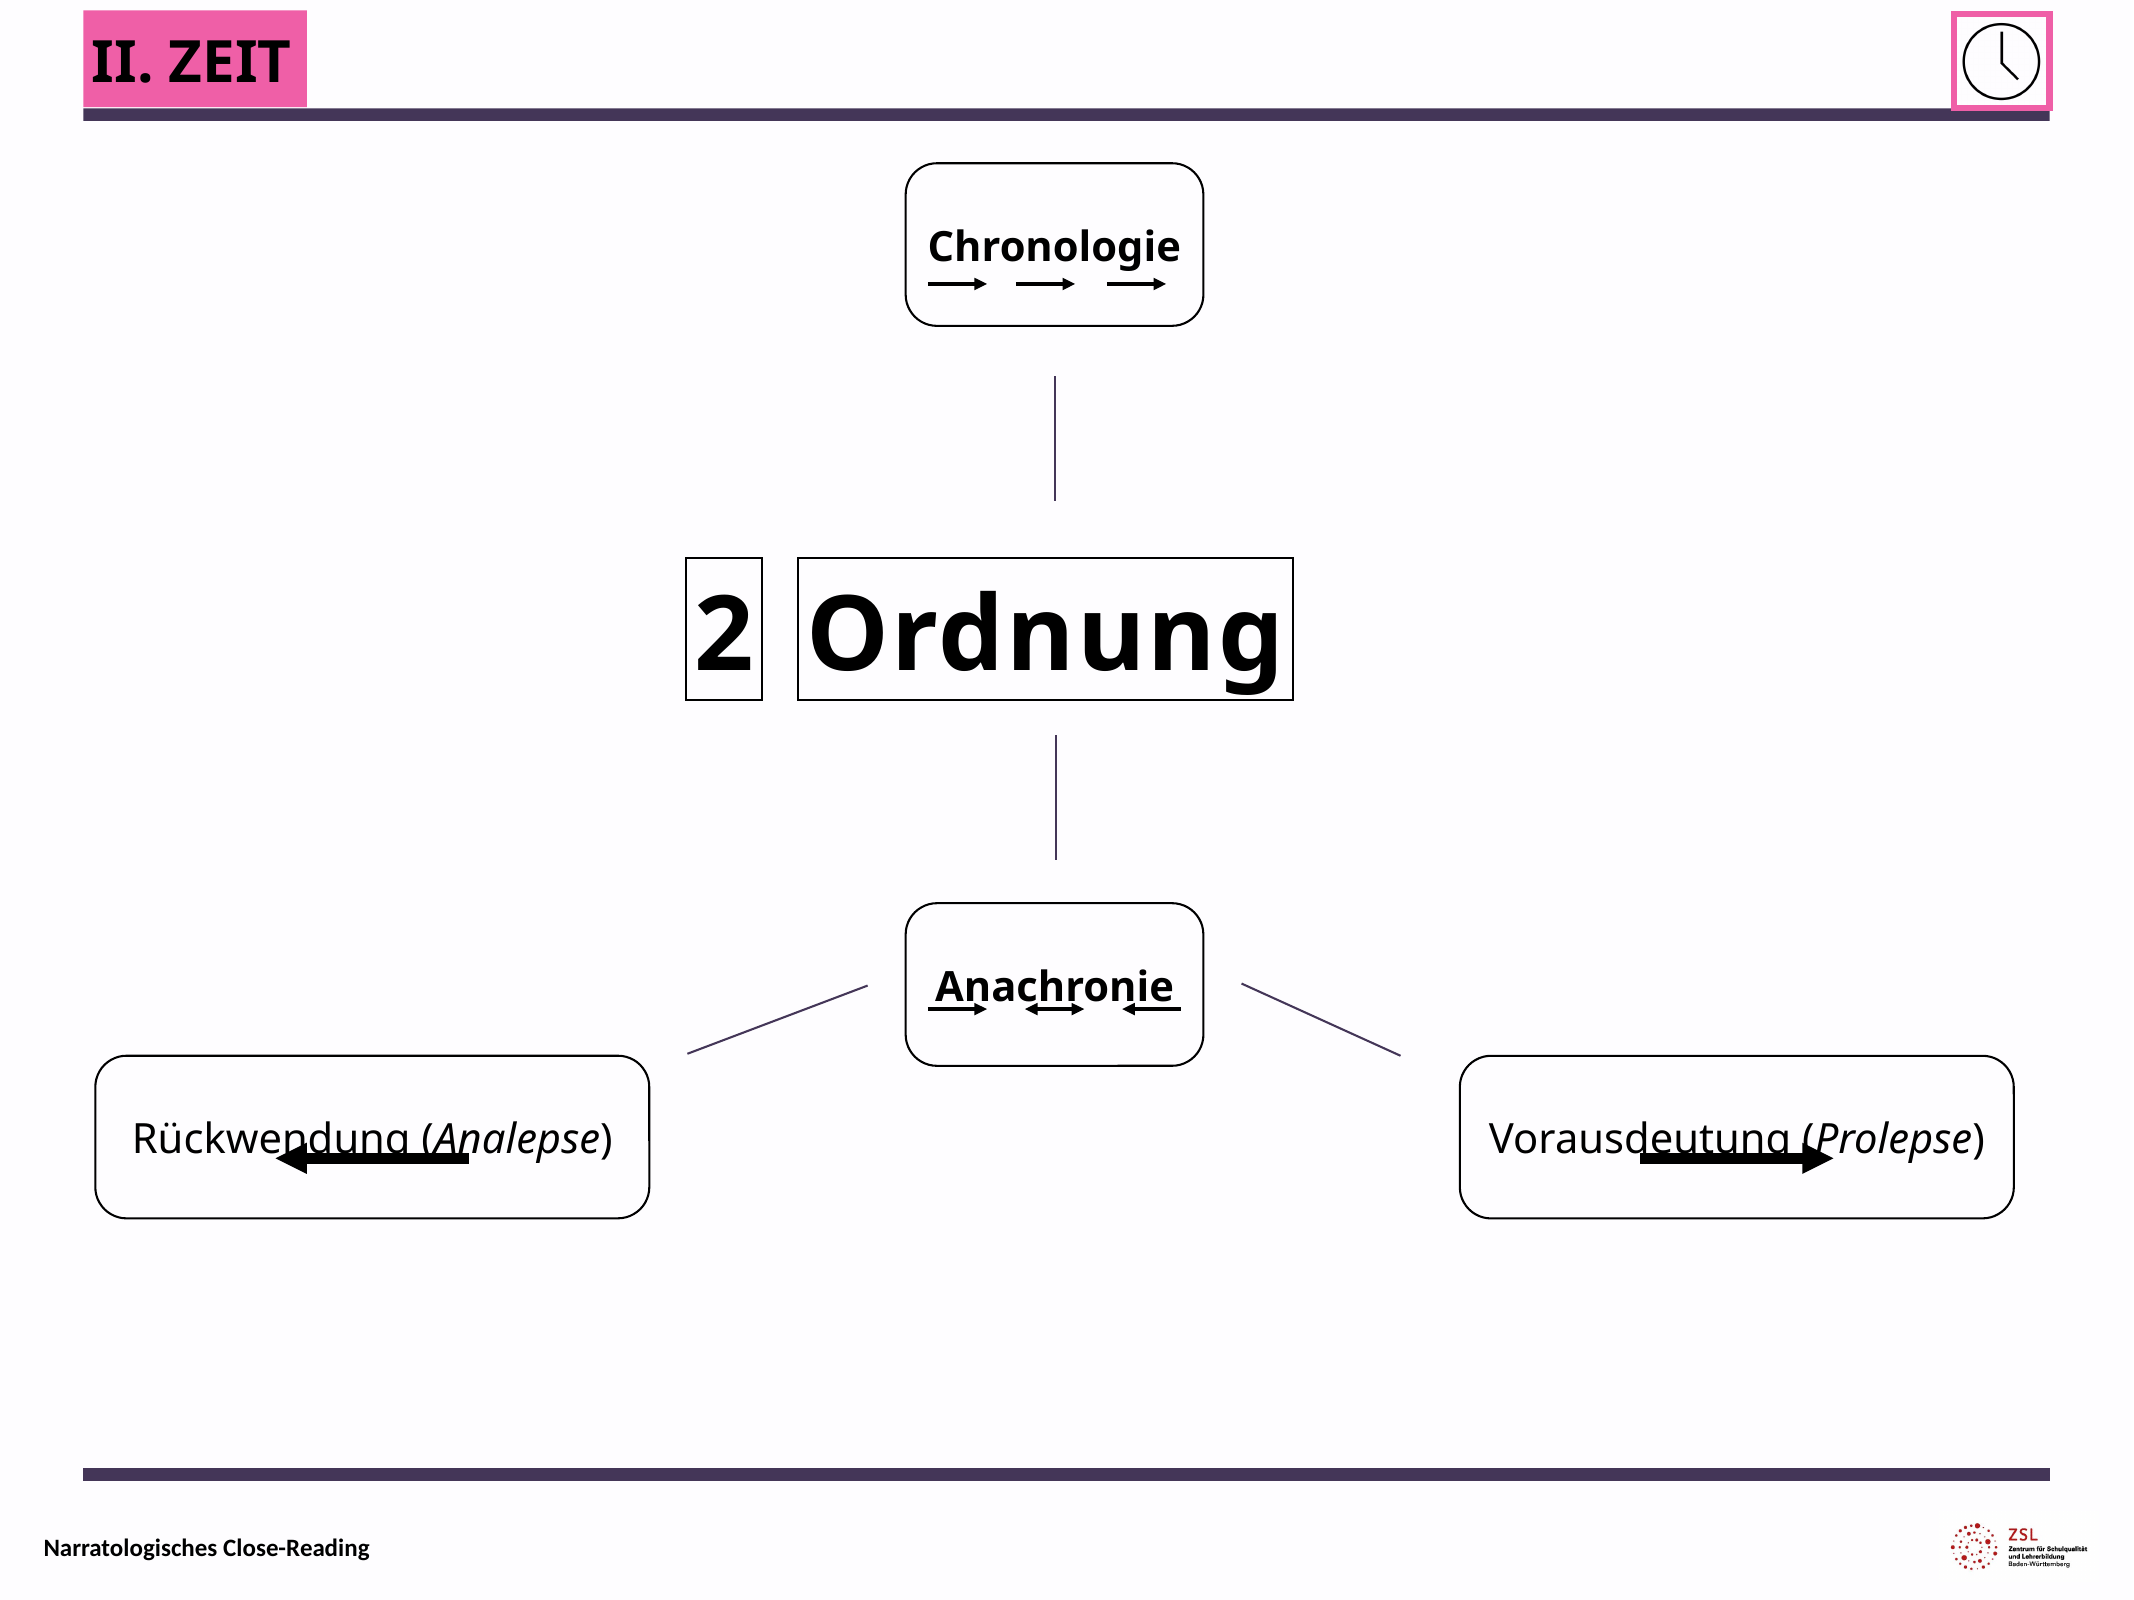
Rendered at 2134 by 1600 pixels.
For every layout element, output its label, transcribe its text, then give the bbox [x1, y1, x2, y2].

text_box [1122, 1002, 1181, 1016]
text_box Vorausdeutung (Prolepse) [1459, 1055, 2014, 1219]
text_box [1106, 277, 1167, 291]
text_box Narratologisches Close-Reading [35, 1522, 379, 1570]
text_box Chronologie [905, 163, 1204, 326]
text_box [1015, 277, 1076, 291]
text_box [1025, 1002, 1085, 1016]
text_box [927, 277, 987, 291]
text_box Anachronie [905, 903, 1204, 1066]
text_box Rückwendung (Analepse) [95, 1055, 650, 1219]
text_box [1640, 1152, 1834, 1165]
text_box 2 [685, 558, 763, 700]
picture [1938, 1510, 2099, 1582]
picture [1956, 17, 2047, 106]
title II. ZEIT [82, 9, 308, 108]
text_box Ordnung [798, 558, 1293, 700]
text_box [927, 1002, 987, 1016]
text_box [275, 1152, 469, 1165]
